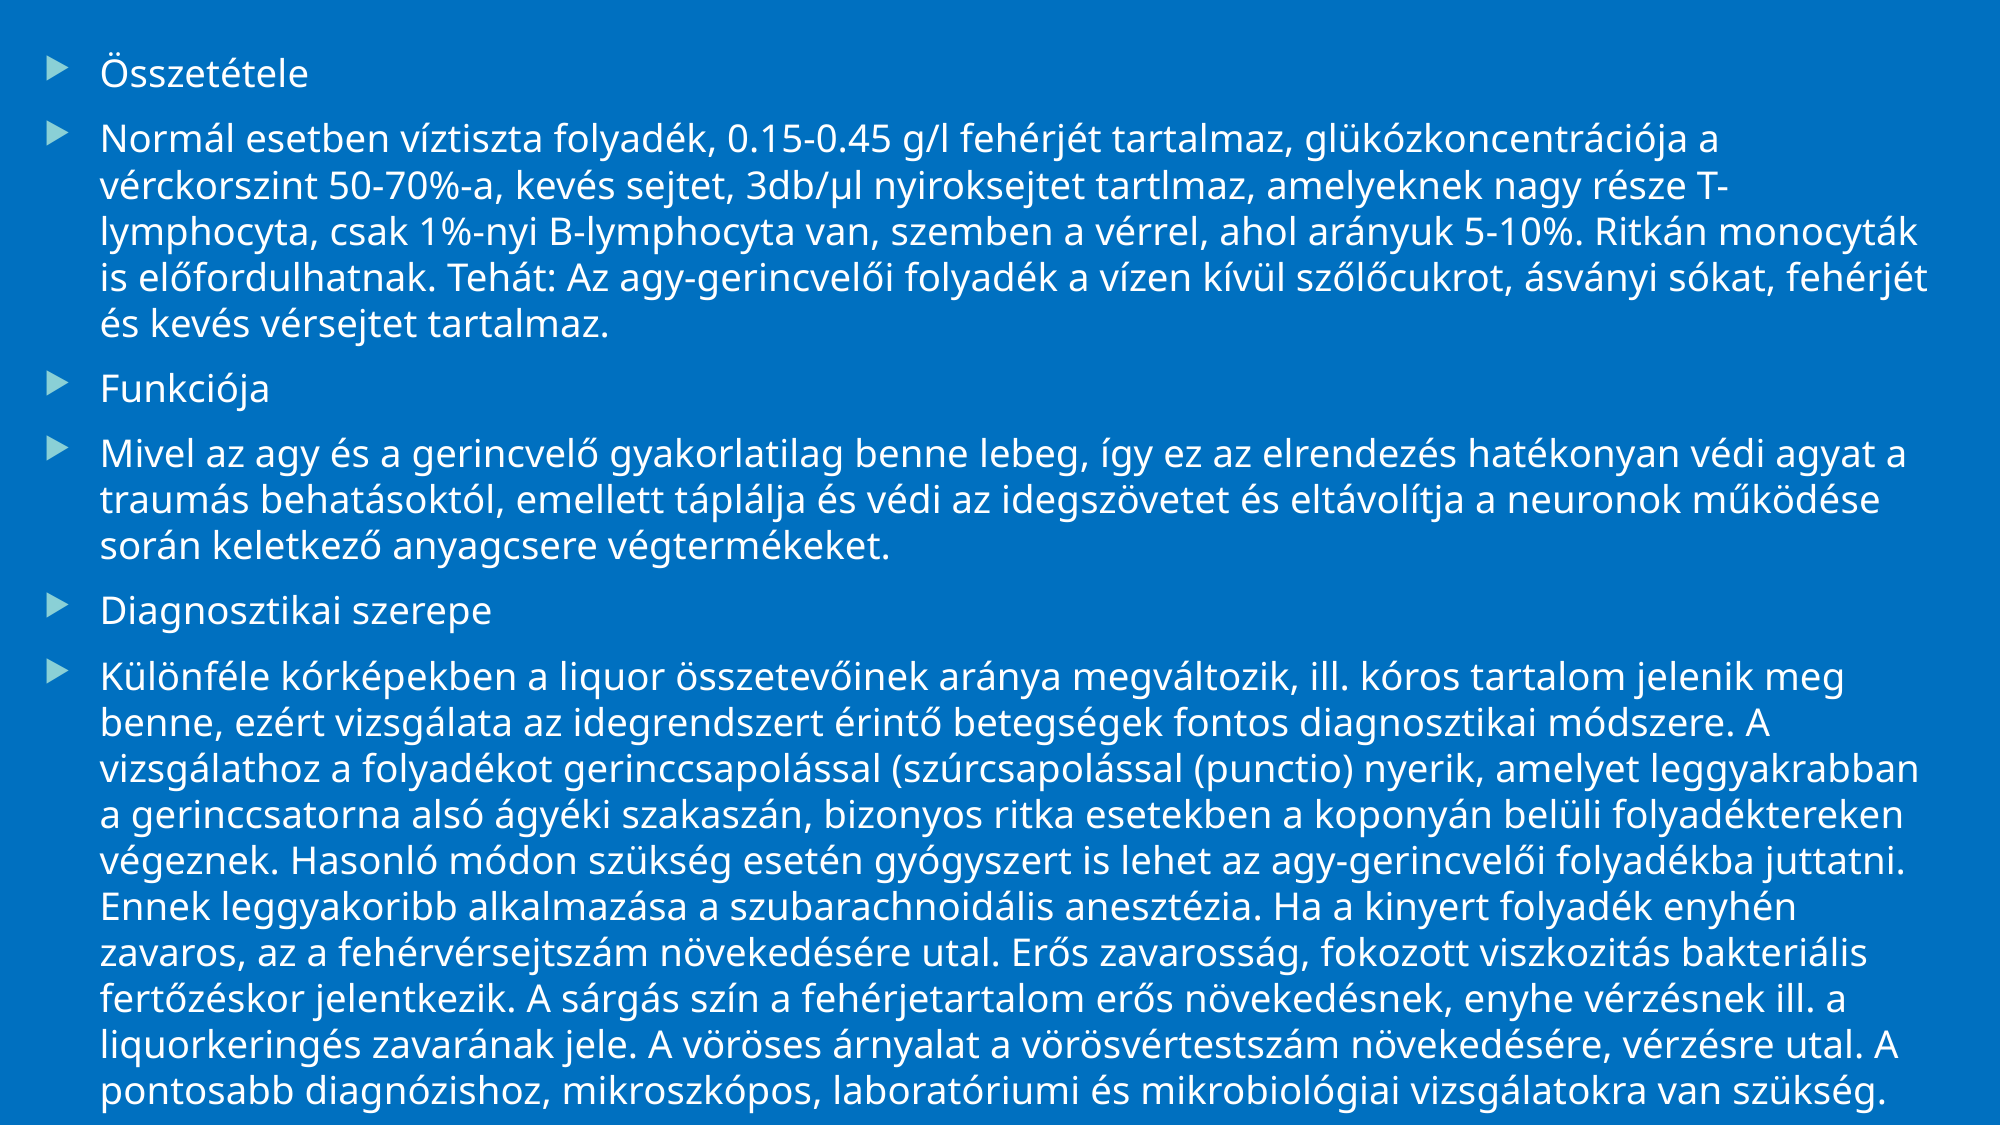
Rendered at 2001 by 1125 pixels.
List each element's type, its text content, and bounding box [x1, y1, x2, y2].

list Összetétele Normál esetben víztiszta folyadék, 0.15-0.45 g/l fehérjét tartalmaz, glükózkoncentrációja a vérckorszint 50-70%-a, kevés sejtet, 3db/µl nyiroksejtet tartlmaz, amelyeknek nagy része T-lymphocyta, csak 1%-nyi B-lymphocyta van, szemben a vérrel, ahol arányuk 5-10%. Ritkán monocyták is előfordulhatnak. Tehát: Az agy-gerincvelői folyadék a vízen kívül szőlőcukrot, ásványi sókat, fehérjét és kevés vérsejtet tartalmaz. Funkciója Mivel az agy és a gerincvelő gyakorlatilag benne lebeg, így ez az elrendezés hatékonyan védi agyat a traumás behatásoktól, emellett táplálja és védi az idegszövetet és eltávolítja a neuronok működése során keletkező anyagcsere végtermékeket. Diagnosztikai szerepe Különféle kórképekben a liquor összetevőinek aránya megváltozik, ill. kóros tartalom jelenik meg benne, ezért vizsgálata az idegrendszert érintő betegségek fontos diagnosztikai módszere. A vizsgálathoz a folyadékot gerinccsapolással (szúrcsapolással (punctio) nyerik, amelyet leggyakrabban a gerinccsatorna alsó ágyéki szakaszán, bizonyos ritka esetekben a koponyán belüli folyadéktereken végeznek. Hasonló módon szükség esetén gyógyszert is lehet az agy-gerincvelői folyadékba juttatni. Ennek leggyakoribb alkalmazása a szubarachnoidális anesztézia. Ha a kinyert folyadék enyhén zavaros, az a fehérvérsejtszám növekedésére utal. Erős zavarosság, fokozott viszkozitás bakteriális fertőzéskor jelentkezik. A sárgás szín a fehérjetartalom erős növekedésnek, enyhe vérzésnek ill. a liquorkeringés zavarának jele. A vöröses árnyalat a vörösvértestszám növekedésére, vérzésre utal. A pontosabb diagnózishoz, mikroszkópos, laboratóriumi és mikrobiológiai vizsgálatokra van szükség. [28, 41, 1957, 1125]
